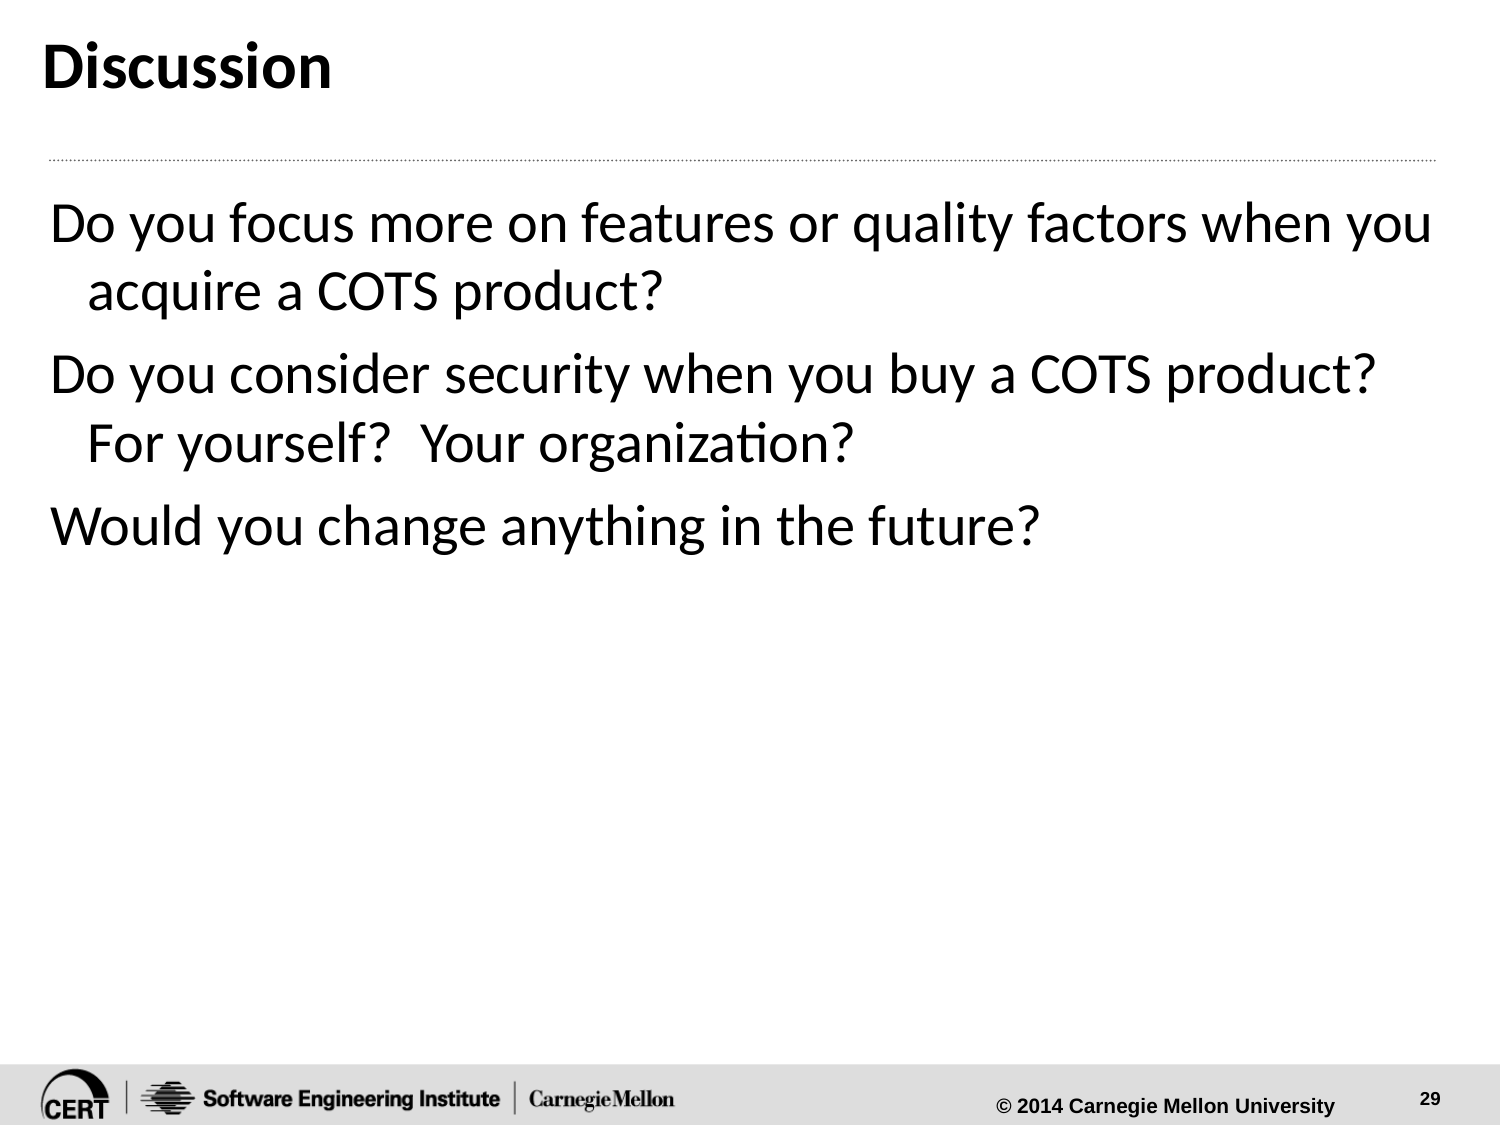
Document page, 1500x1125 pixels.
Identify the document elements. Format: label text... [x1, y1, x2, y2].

picture [24, 1065, 688, 1125]
list Do you focus more on features or quality factors when you acquire a COTS product? Do you consider security when you buy a COTS product? For yourself? Your organization? Would you change anything in the future? [49, 187, 1438, 1001]
title Discussion [42, 37, 1434, 155]
